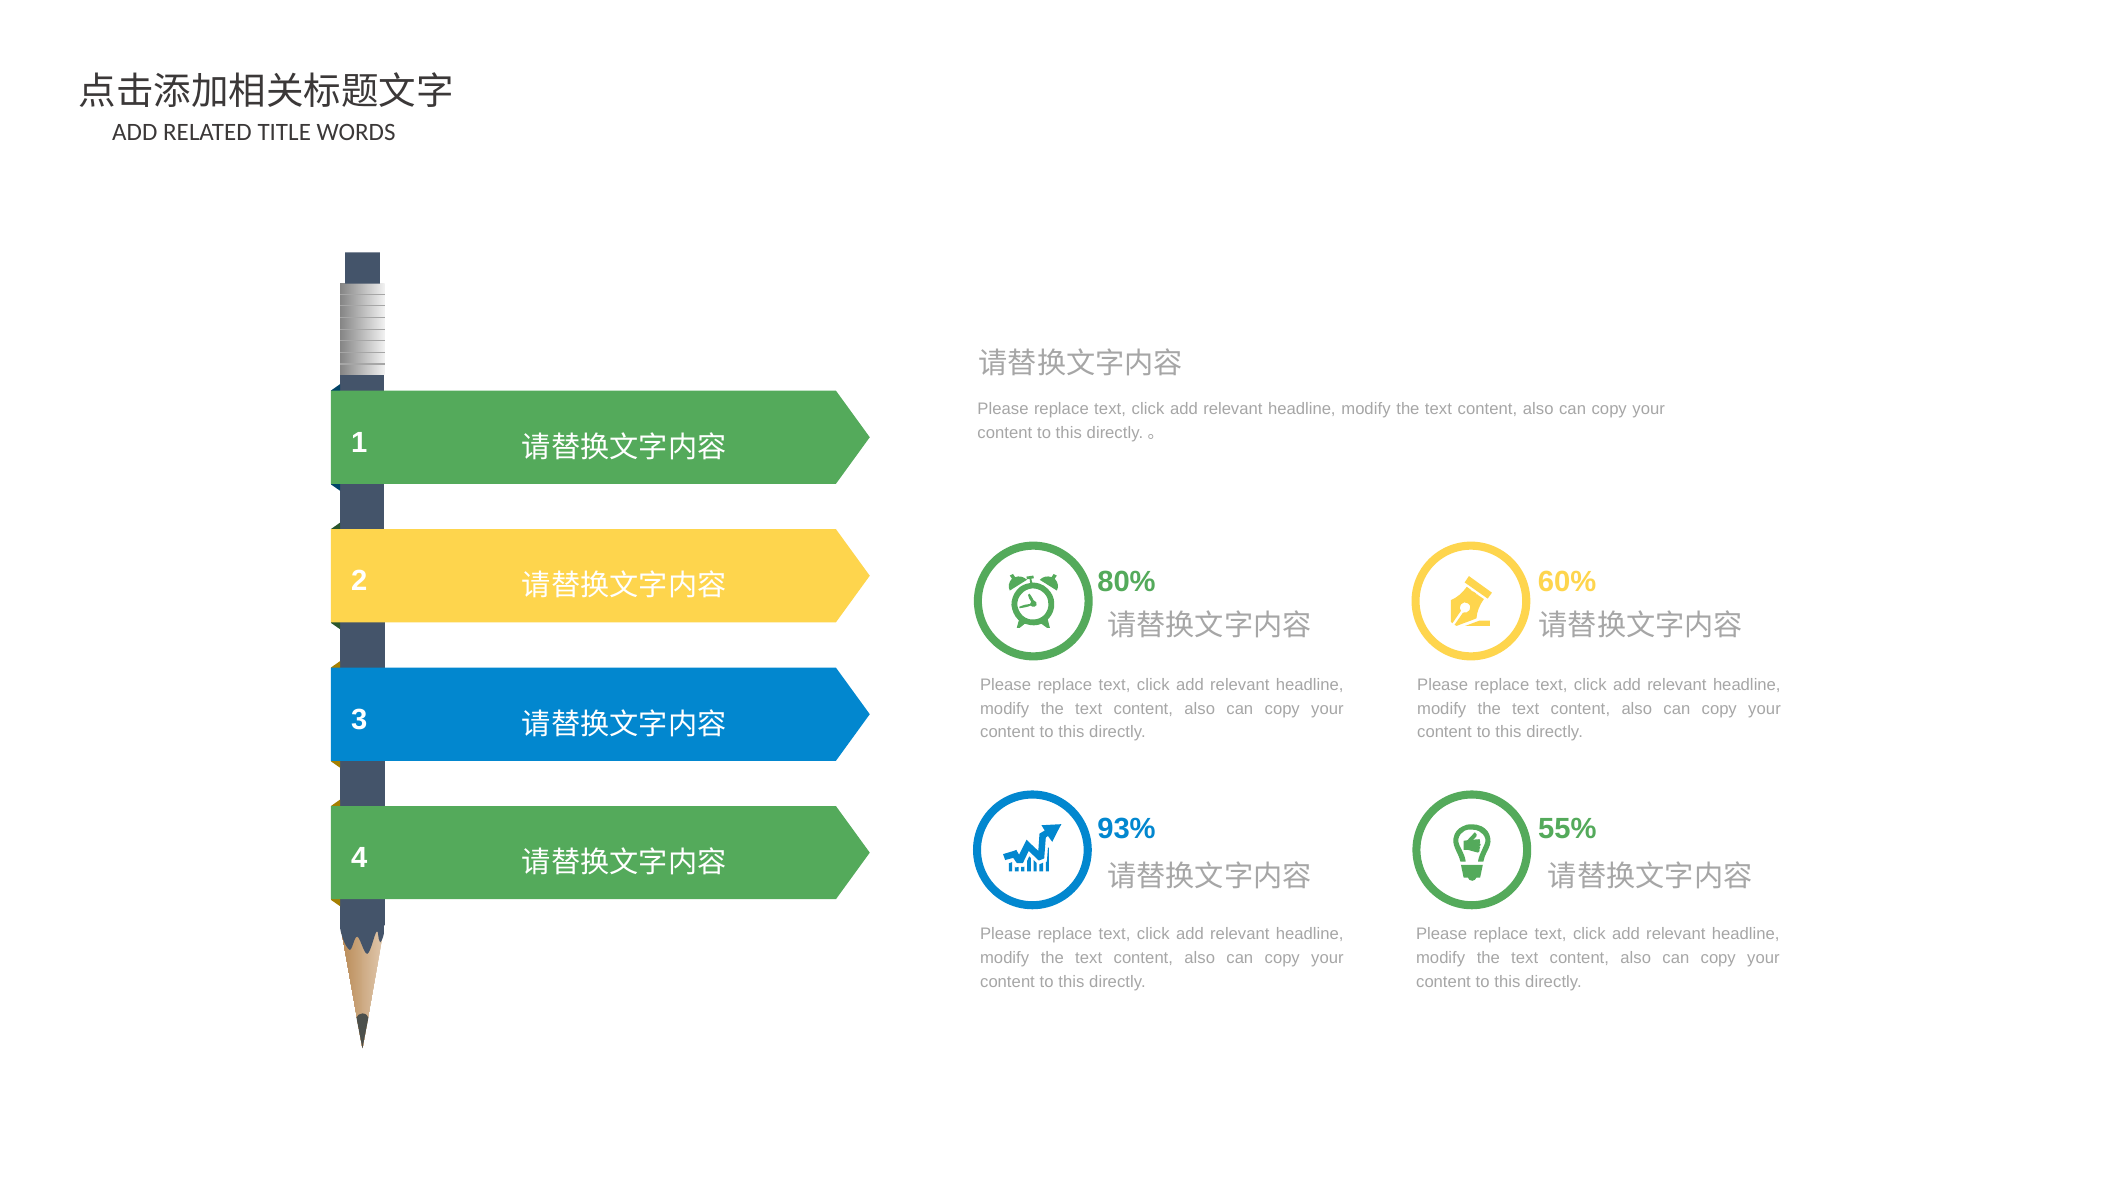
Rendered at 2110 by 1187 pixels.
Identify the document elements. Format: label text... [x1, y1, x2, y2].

text_box [1008, 862, 1013, 872]
text_box ADD RELATED TITLE WORDS [96, 107, 413, 154]
text_box 请替换文字内容 [1092, 592, 1328, 649]
text_box 请替换文字内容 [1523, 592, 1759, 649]
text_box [330, 252, 870, 1049]
text_box [972, 540, 1092, 662]
text_box 55% [1523, 795, 1612, 853]
text_box Please replace text, click add relevant headline, modify the text content, also can copy your content to this directly. [965, 662, 1359, 749]
text_box 93% [1082, 795, 1171, 853]
text_box [1039, 862, 1044, 872]
text_box Please replace text, click add relevant headline, modify the text content, also can copy your content to this directly.。 [962, 386, 1681, 449]
text_box [1453, 824, 1491, 862]
text_box 请替换文字内容 [963, 330, 1199, 386]
text_box [1033, 860, 1037, 872]
text_box Please replace text, click add relevant headline, modify the text content, also can copy your content to this directly. [965, 912, 1359, 999]
text_box Please replace text, click add relevant headline, modify the text content, also can copy your content to this directly. [1401, 912, 1795, 999]
text_box [1008, 573, 1055, 628]
text_box 请替换文字内容 [1533, 842, 1768, 900]
text_box Please replace text, click add relevant headline, modify the text content, also can copy your content to this directly. [1402, 662, 1796, 749]
text_box 请替换文字内容 [1092, 842, 1328, 900]
text_box 点击添加相关标题文字 [62, 59, 470, 121]
text_box 60% [1523, 547, 1612, 605]
text_box [1003, 824, 1062, 864]
text_box [1460, 864, 1483, 881]
text_box [1410, 540, 1523, 662]
text_box [1411, 789, 1533, 911]
text_box [1045, 847, 1049, 872]
text_box [971, 789, 1092, 911]
text_box [1450, 576, 1492, 626]
text_box 80% [1082, 547, 1171, 605]
text_box [1027, 856, 1031, 872]
text_box [1039, 573, 1058, 591]
